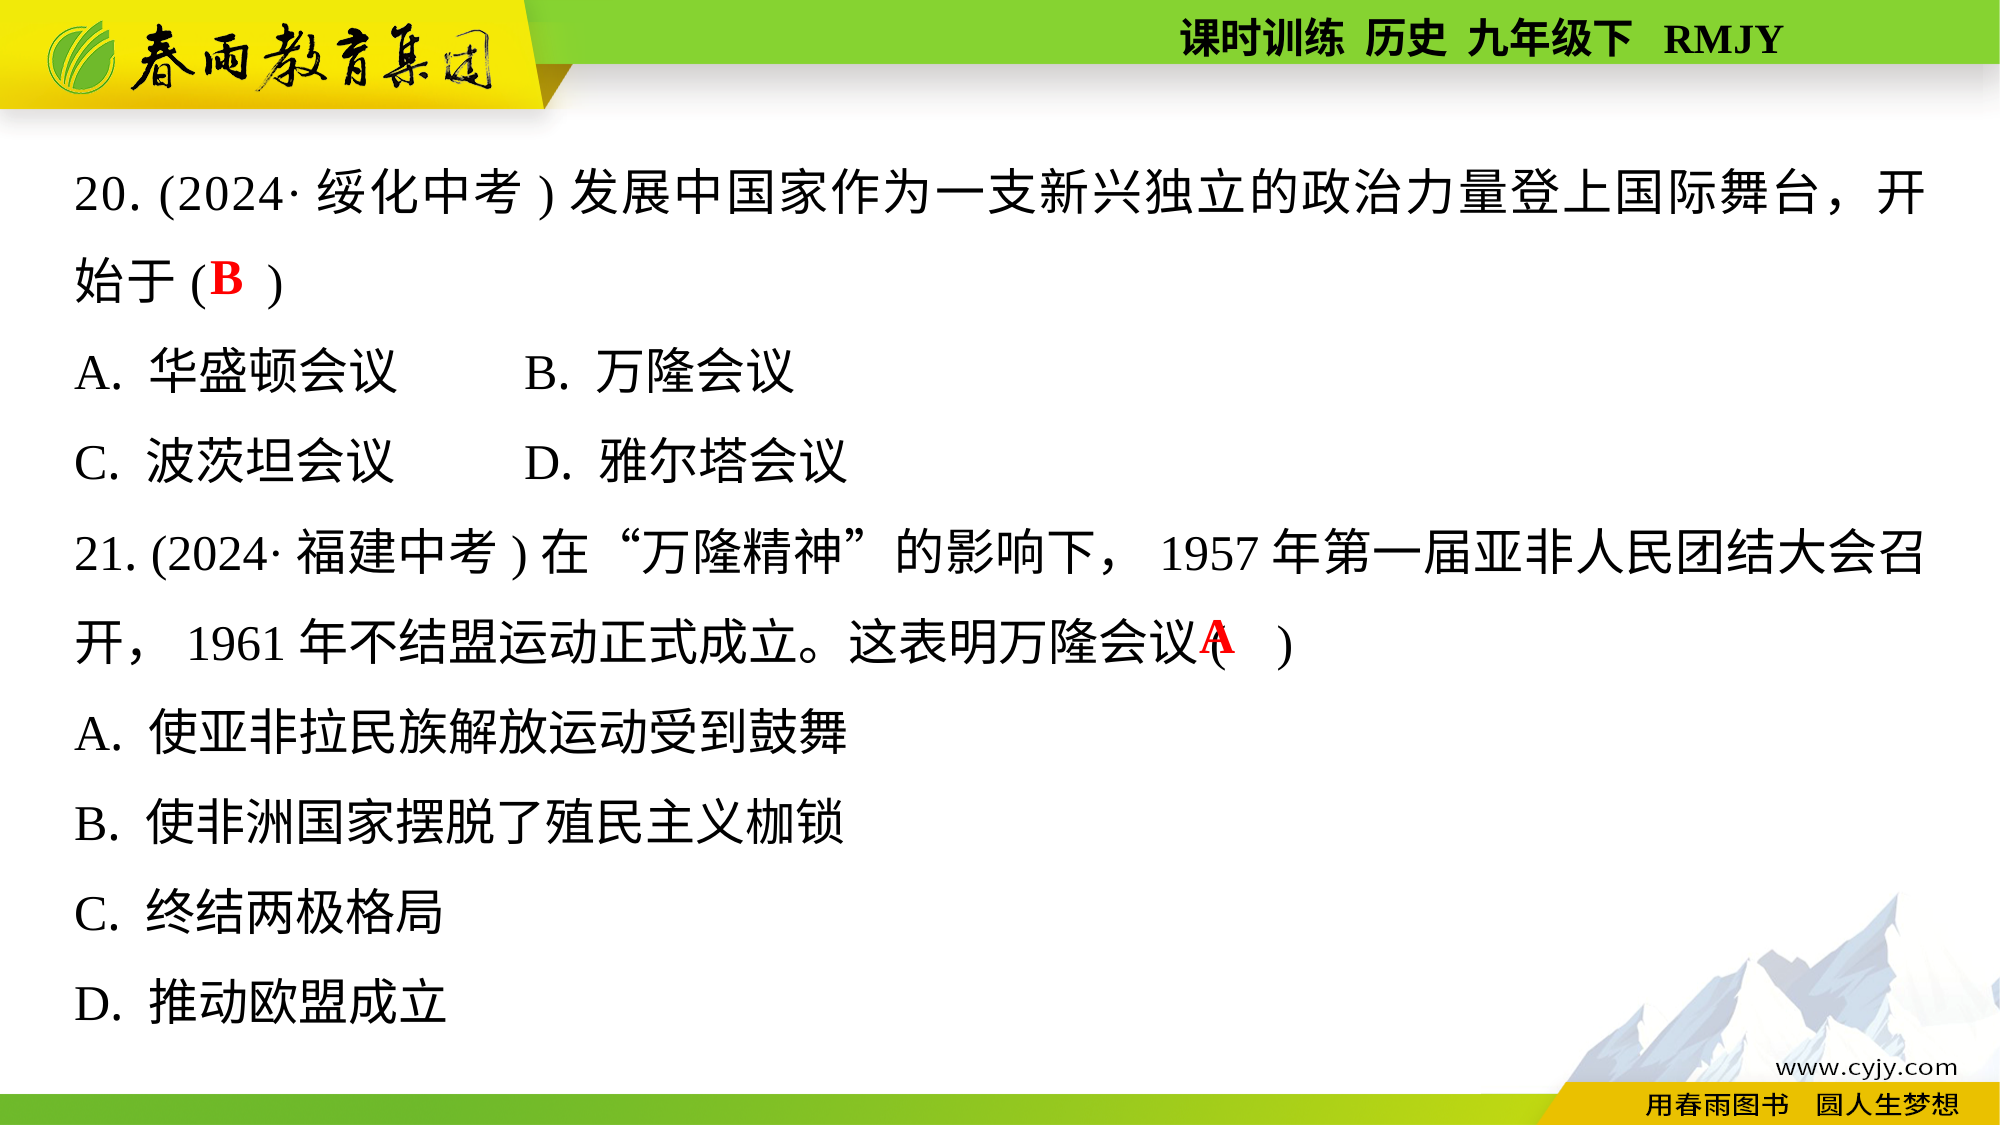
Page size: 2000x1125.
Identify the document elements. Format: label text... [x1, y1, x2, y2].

picture [0, 0, 2000, 1125]
text_box B [195, 237, 259, 313]
list 20. (2024·绥化中考)发展中国家作为一支新兴独立的政治力量登上国际舞台，开始于( ) A. 华盛顿会议 B. 万隆会议 C. 波茨坦会议 D. 雅尔塔会议 21. (2024·福建中考)在“万隆精神”的影响下，1957年第一届亚非人民团结大会召开，1961年不结盟运动正式成立。这表明万隆会议( ) A. 使亚非拉民族解放运动受到鼓舞 B. 使非洲国家摆脱了殖民主义枷锁 C. 终结两极格局 D. 推动欧盟成立 [59, 122, 1944, 1047]
text_box A [1184, 595, 1251, 671]
